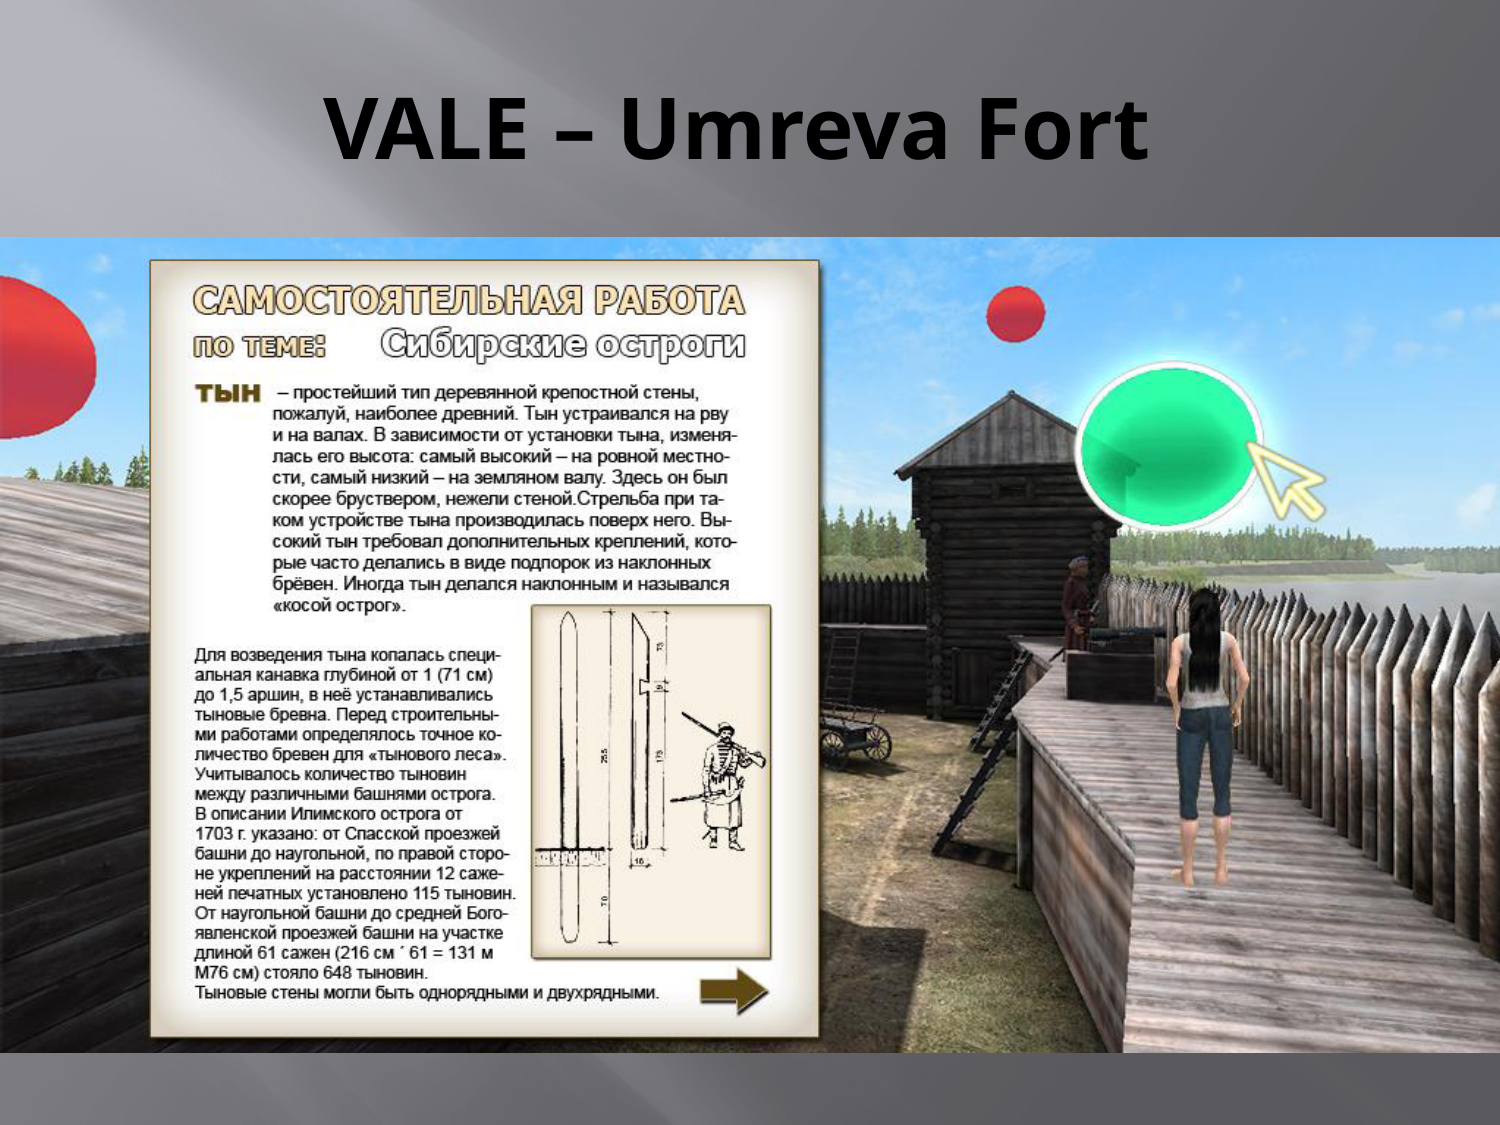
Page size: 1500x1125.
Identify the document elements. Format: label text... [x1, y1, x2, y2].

title VALE – Umreva Fort [62, 50, 1413, 200]
picture [0, 237, 1500, 1053]
